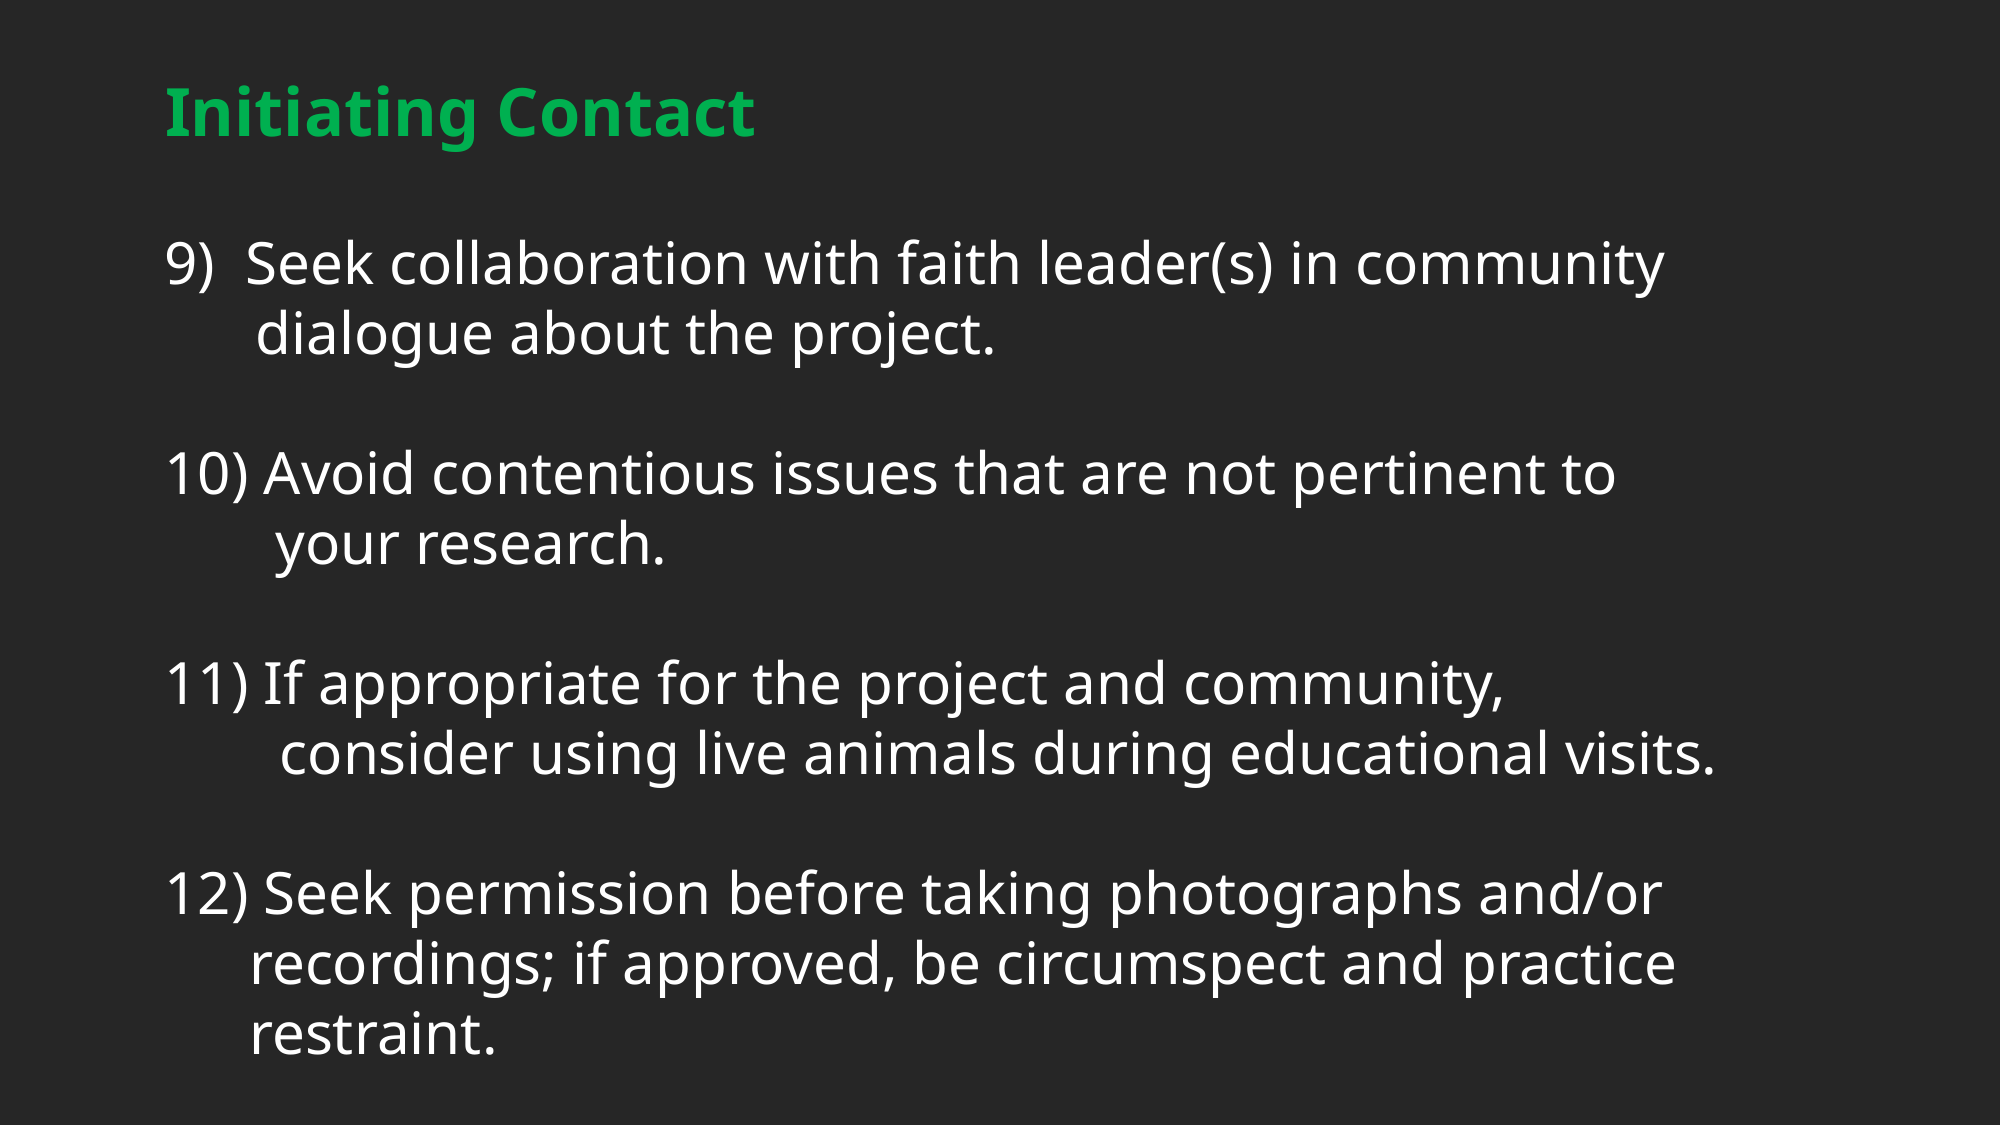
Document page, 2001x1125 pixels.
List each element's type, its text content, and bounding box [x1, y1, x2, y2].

text_box 9) Seek collaboration with faith leader(s) in community dialogue about the project. 10) Avoid contentious issues that are not pertinent to your research. 11) If appropriate for the project and community, consider using live animals during educational visits. 12) Seek permission before taking photographs and/or recordings; if approved, be circumspect and practice restraint. [149, 158, 1806, 1074]
title Initiating Contact [150, 0, 1705, 185]
